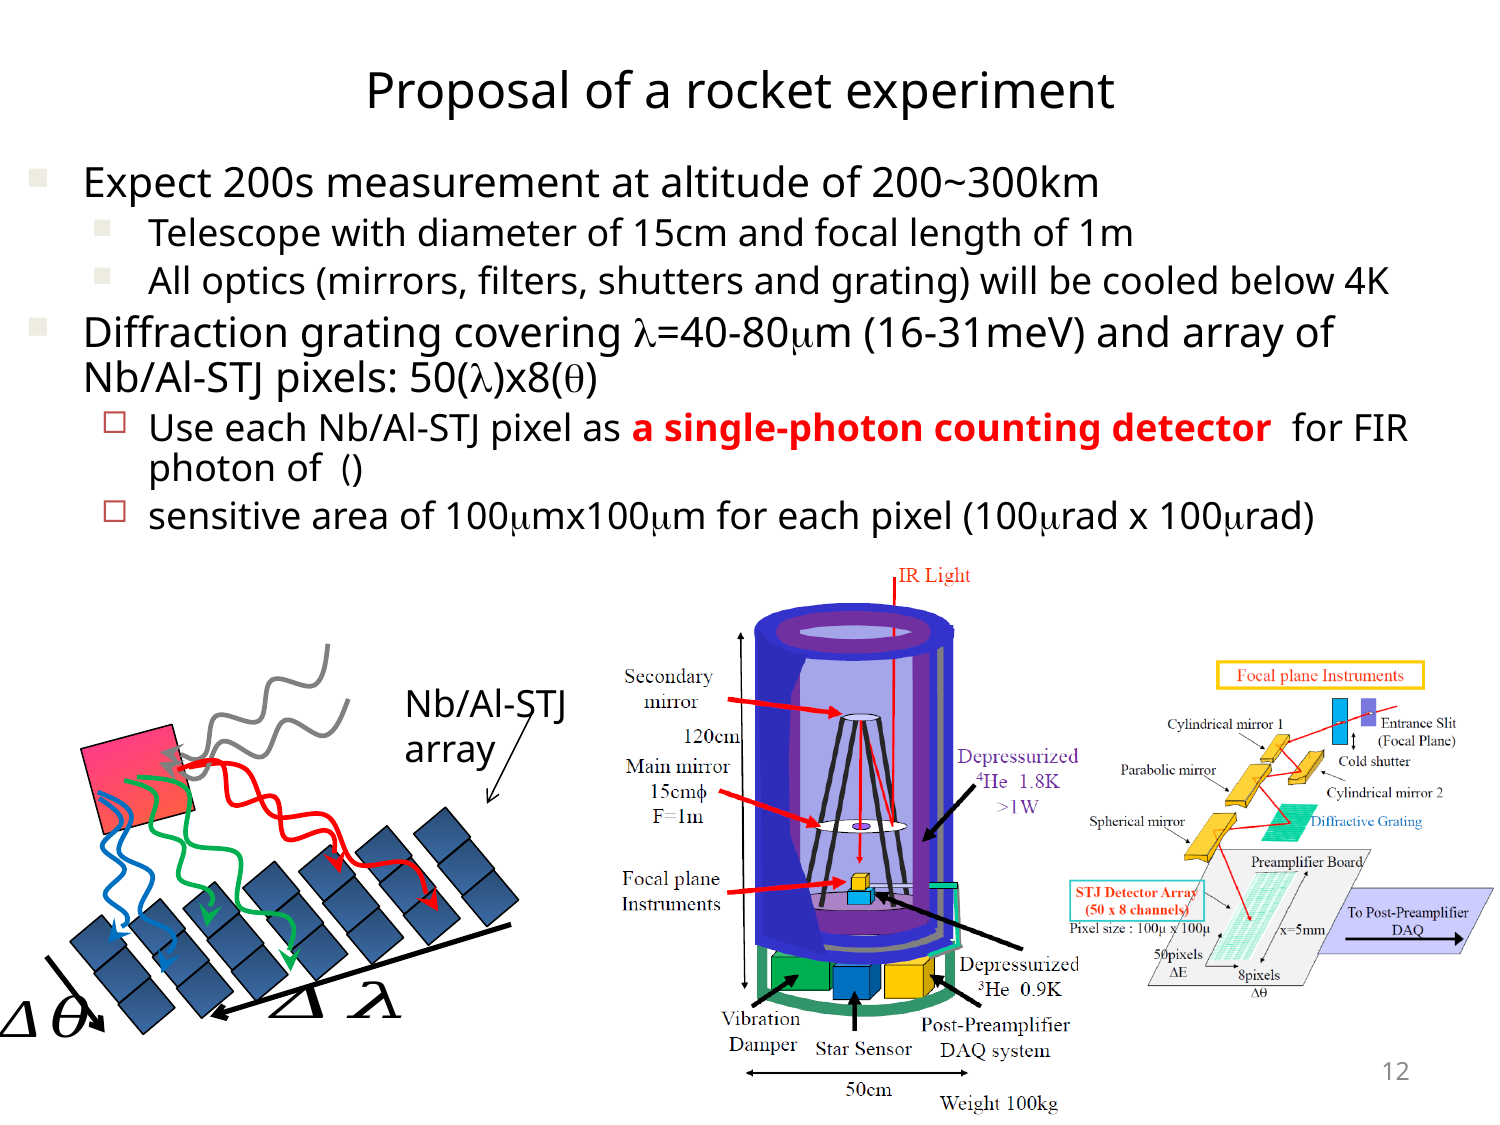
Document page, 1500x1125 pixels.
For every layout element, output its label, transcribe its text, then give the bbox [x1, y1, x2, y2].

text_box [0, 672, 608, 1051]
picture [613, 556, 1500, 1116]
text_box Proposal of a rocket experiment [12, 21, 1482, 157]
slide_number 12 [1082, 1042, 1425, 1103]
